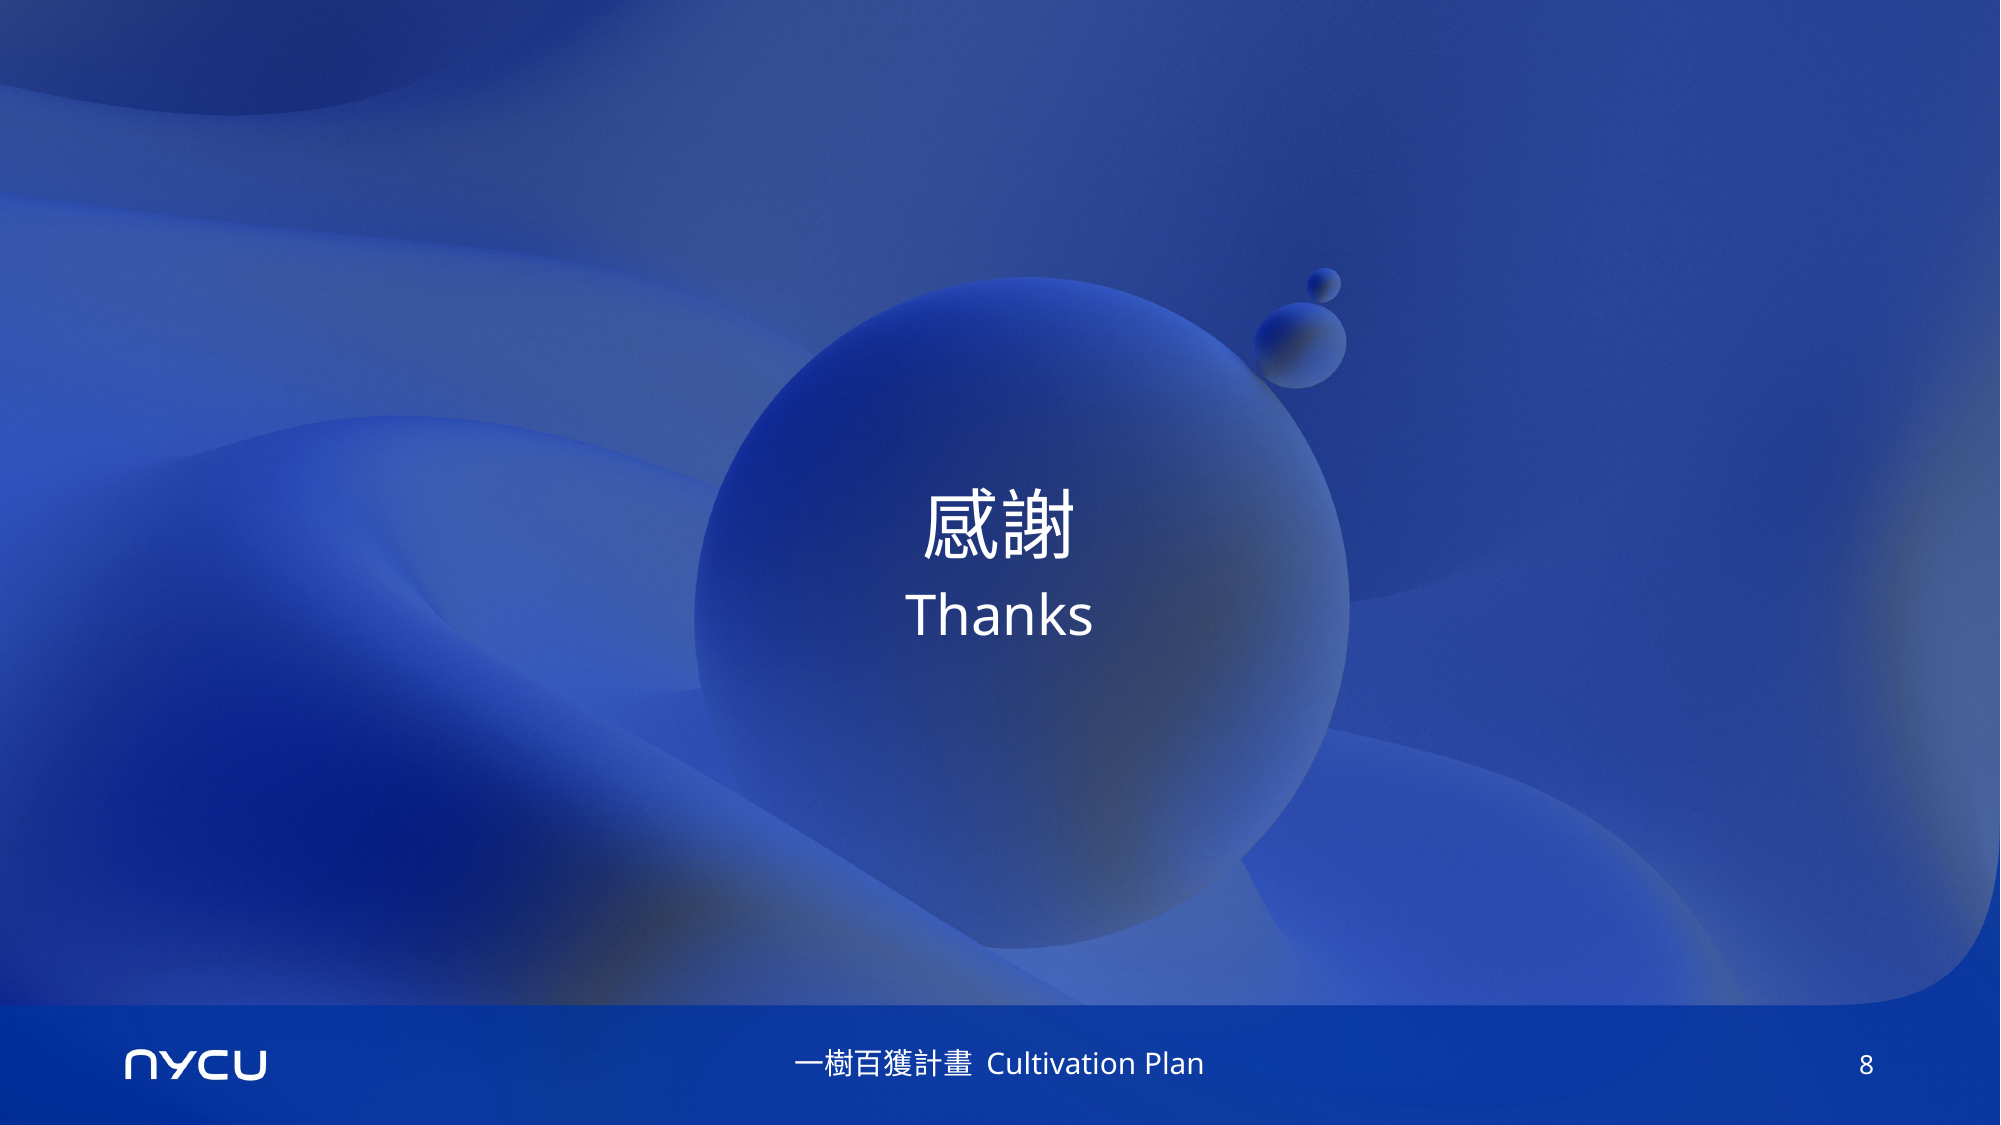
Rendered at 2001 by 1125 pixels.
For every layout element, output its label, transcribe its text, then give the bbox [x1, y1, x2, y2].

list Thanks [137, 573, 1863, 639]
list 一樹百獲計畫 Cultivation Plan [552, 1041, 1448, 1089]
list 8 [1785, 1041, 1890, 1089]
picture [0, 0, 2000, 1125]
list 感謝 [137, 465, 1863, 563]
